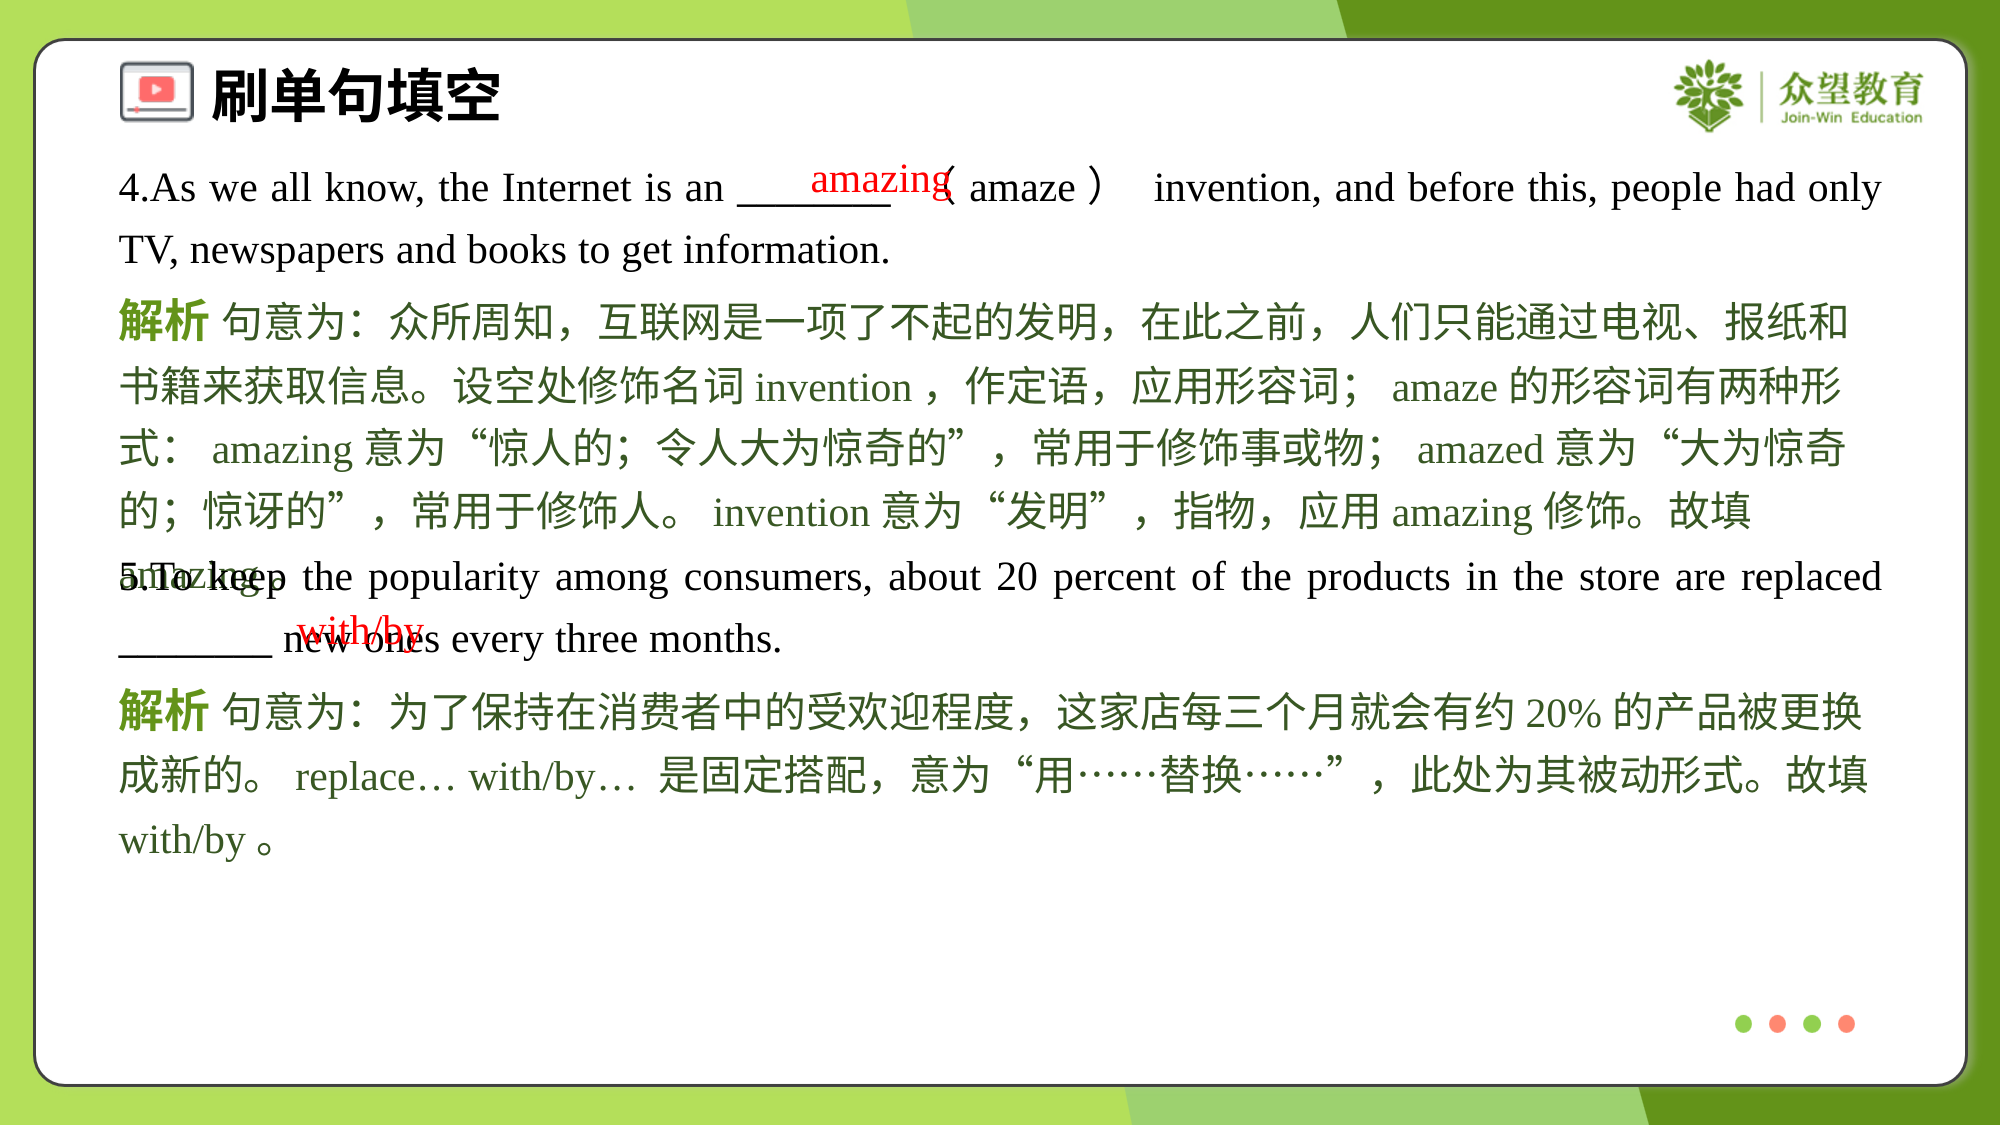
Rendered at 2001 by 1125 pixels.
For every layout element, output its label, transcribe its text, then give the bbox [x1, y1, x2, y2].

text_box 4.As we all know, the Internet is an ________ （amaze） invention, and before this, people had only TV, newspapers and books to get information. [118, 146, 1883, 267]
text_box 解析 句意为：众所周知，互联网是一项了不起的发明，在此之前，人们只能通过电视、报纸和书籍来获取信息。设空处修饰名词invention，作定语，应用形容词；amaze的形容词有两种形式：amazing意为“惊人的；令人大为惊奇的”，常用于修饰事或物；amazed意为“大为惊奇的；惊讶的”，常用于修饰人。invention意为“发明”，指物，应用amazing修饰。故填amazing。 [118, 278, 1883, 530]
text_box 5.To keep the popularity among consumers, about 20 percent of the products in the store are replaced ________ new ones every three months. [118, 536, 1883, 656]
text_box amazing [806, 138, 957, 197]
picture [0, 0, 2000, 1125]
text_box with/by [292, 590, 429, 648]
text_box 解析 句意为：为了保持在消费者中的受欢迎程度，这家店每三个月就会有约20%的产品被更换成新的。replace… with/by… 是固定搭配，意为“用……替换……”，此处为其被动形式。故填with/by。 [118, 667, 1883, 857]
